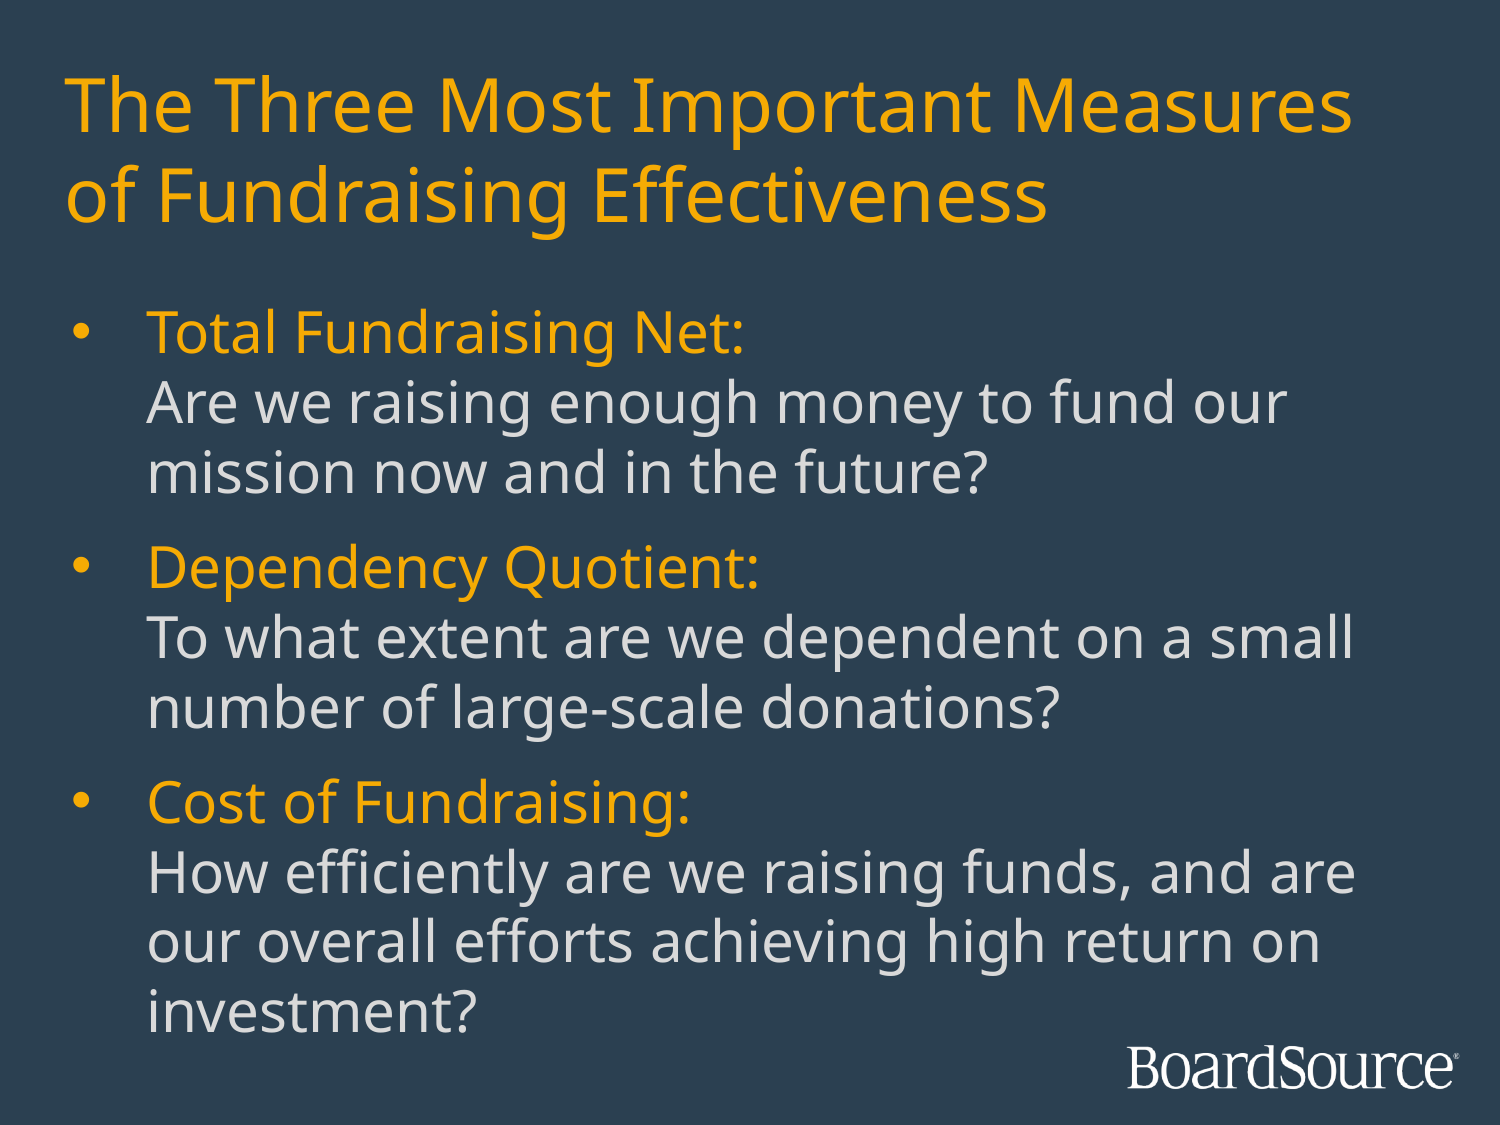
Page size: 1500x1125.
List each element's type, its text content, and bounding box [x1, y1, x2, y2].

picture [1124, 1043, 1463, 1091]
text_box The Three Most Important Measures of Fundraising Effectiveness [50, 49, 1450, 245]
text_box Total Fundraising Net: Are we raising enough money to fund our mission now and in the future? Dependency Quotient: To what extent are we dependent on a small number of large-scale donations? Cost of Fundraising: How efficiently are we raising funds, and are our overall efforts achieving high return on investment? [56, 287, 1432, 1122]
